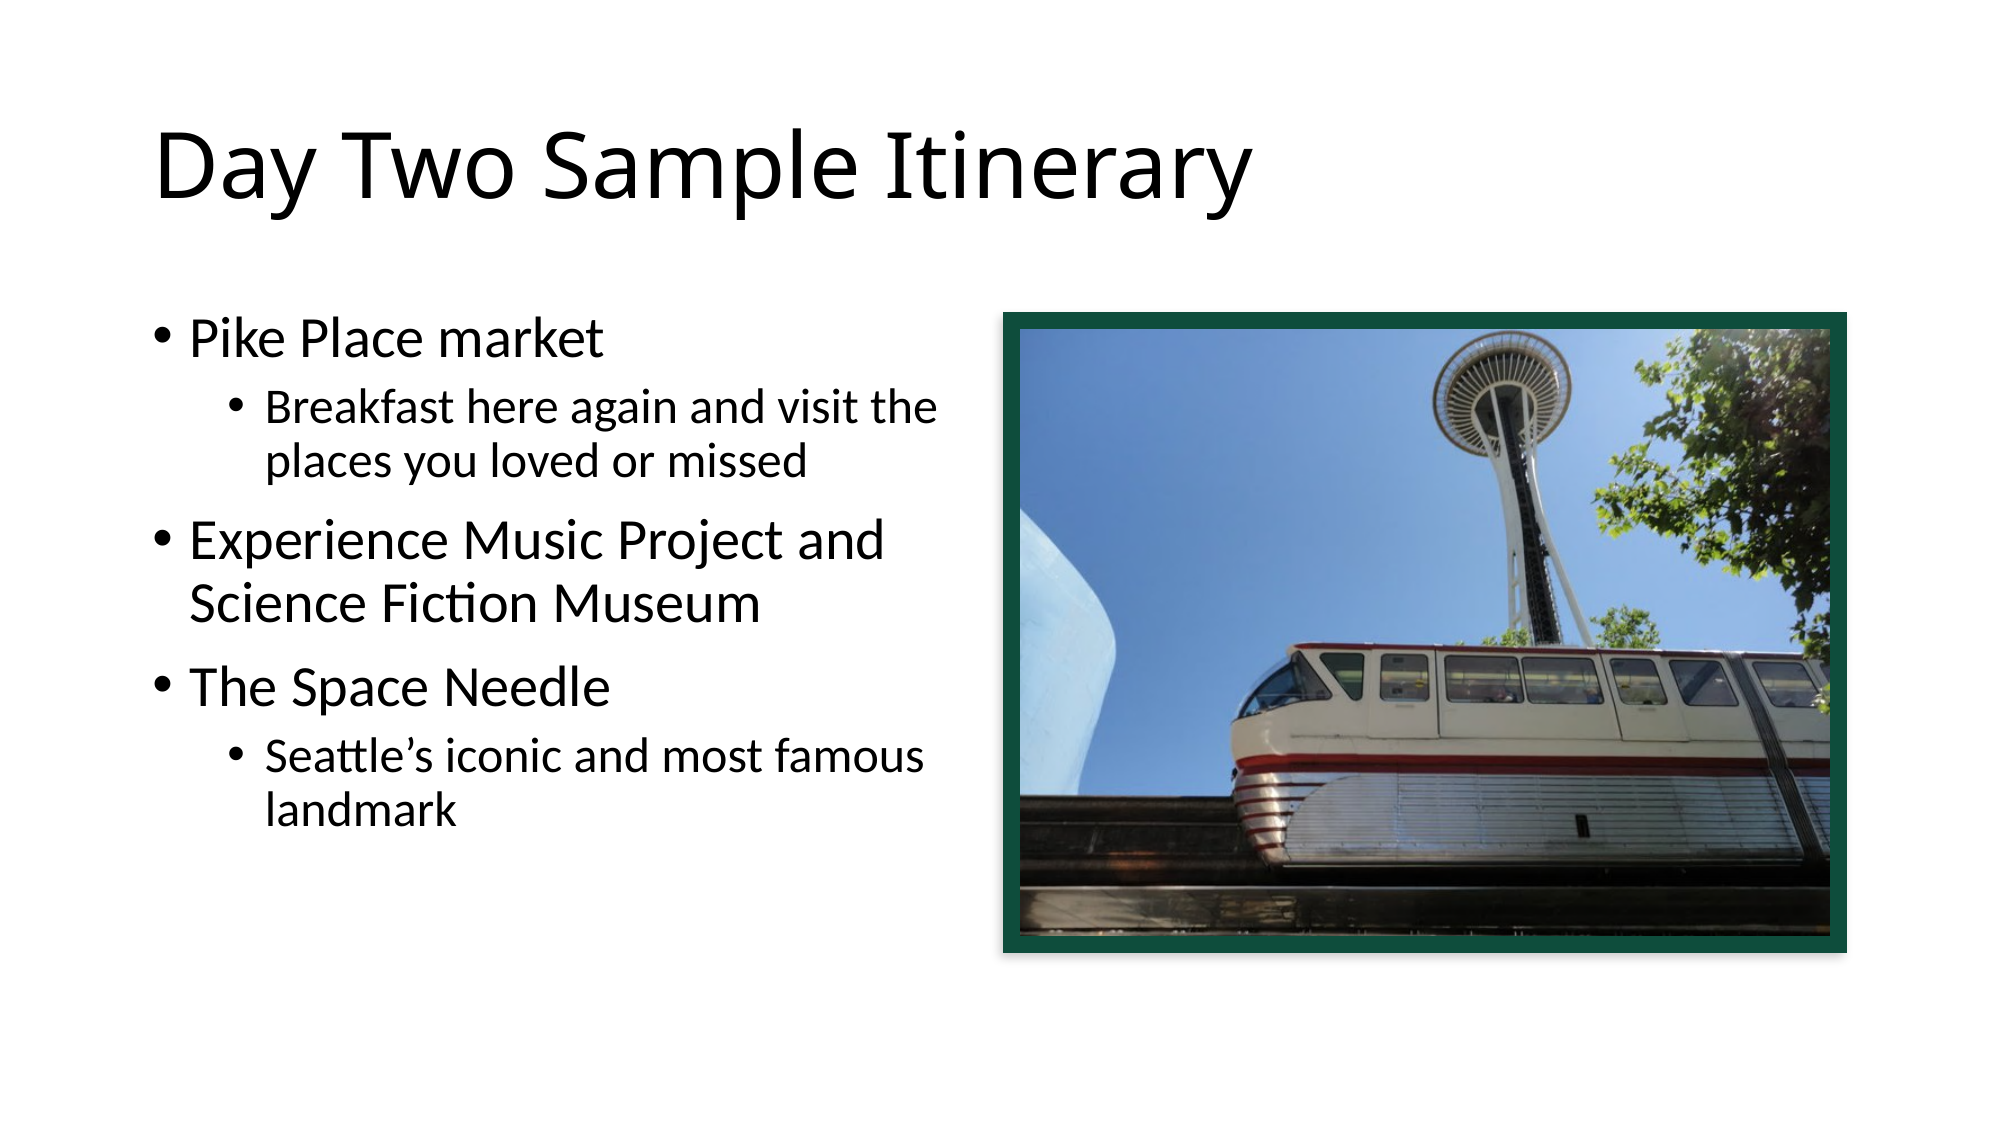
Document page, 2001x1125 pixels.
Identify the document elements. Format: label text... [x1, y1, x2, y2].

list Pike Place market Breakfast here again and visit the places you loved or missed Experience Music Project and Science Fiction Museum The Space Needle Seattle’s iconic and most famous landmark [137, 299, 988, 1014]
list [1019, 329, 1830, 937]
title Day Two Sample Itinerary [137, 59, 1863, 278]
